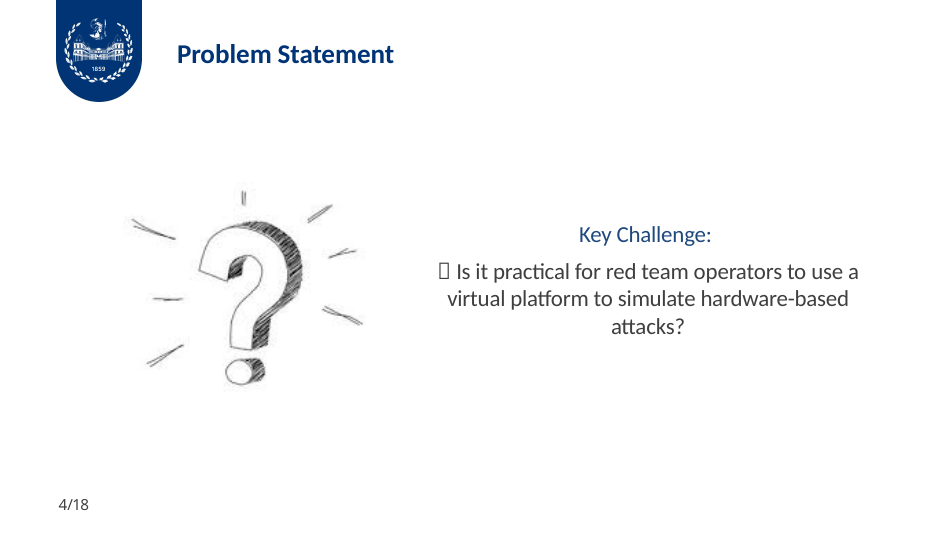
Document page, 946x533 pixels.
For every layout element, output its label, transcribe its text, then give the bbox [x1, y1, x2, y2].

slide_number 4/18 [52, 494, 92, 521]
title Problem Statement [175, 40, 487, 103]
text_box Key Challenge:  Is it practical for red team operators to use a virtual platform to simulate hardware-based attacks? [465, 219, 886, 376]
picture [47, 182, 459, 414]
picture [56, 0, 142, 102]
